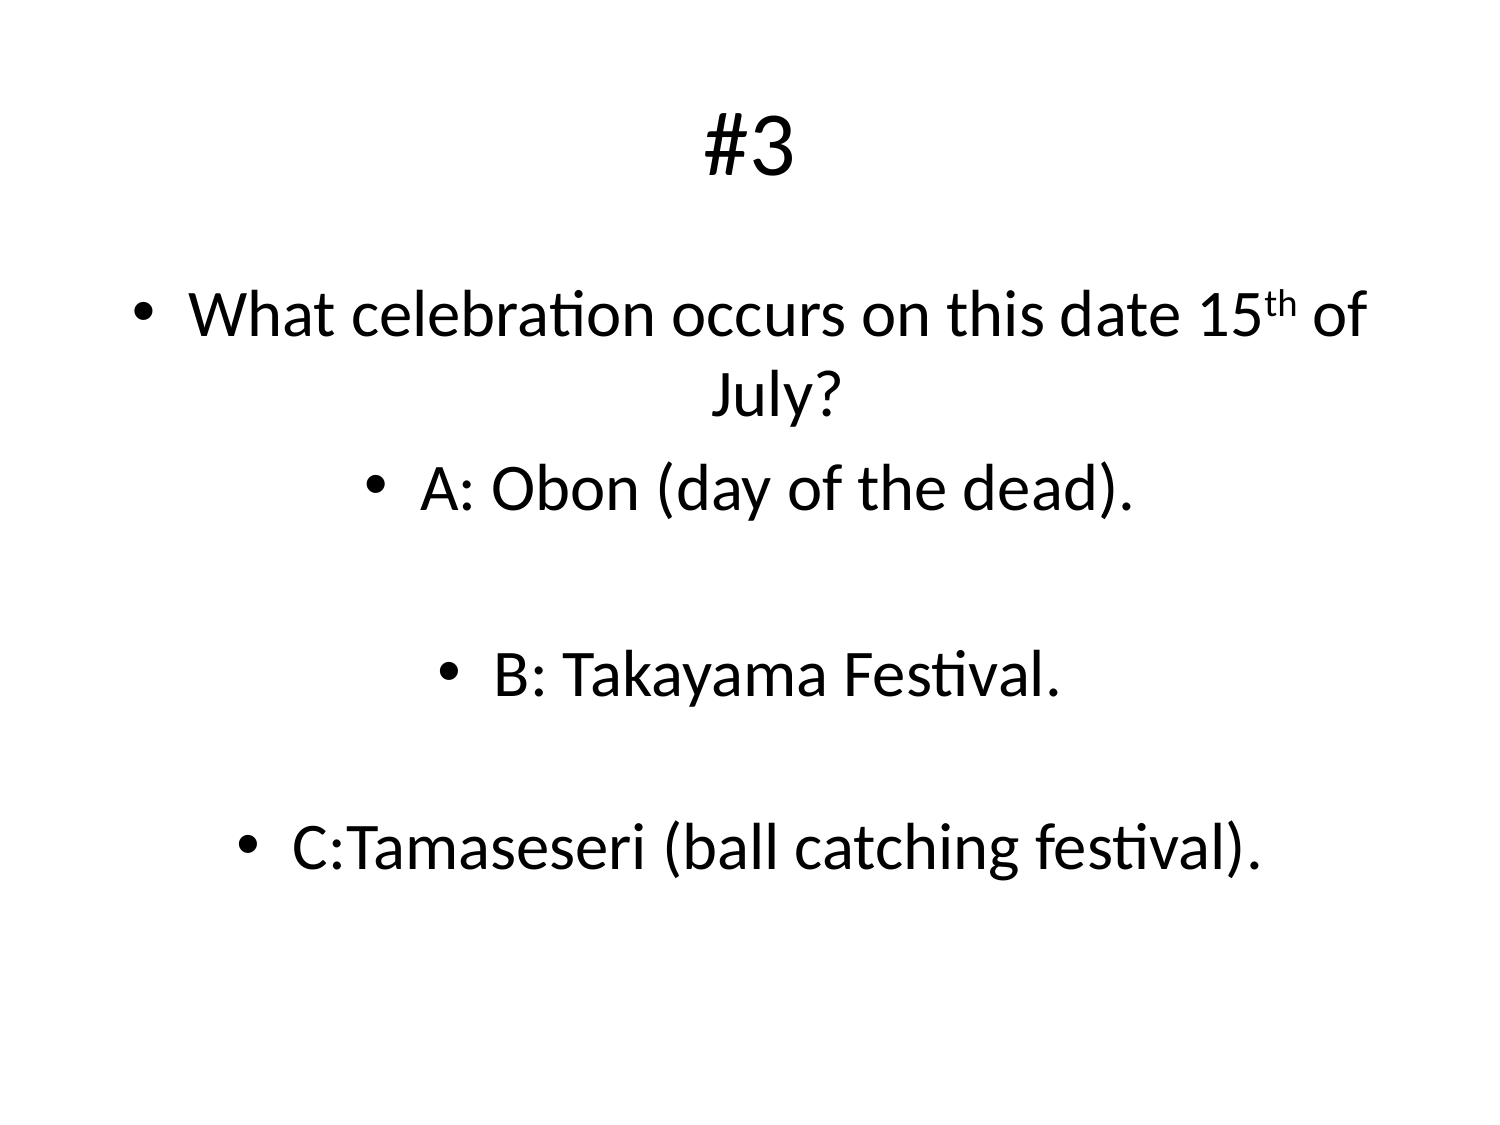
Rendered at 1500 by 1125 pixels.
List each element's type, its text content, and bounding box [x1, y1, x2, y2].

list What celebration occurs on this date 15th of July? A: Obon (day of the dead). B: Takayama Festival. C:Tamaseseri (ball catching festival). [75, 262, 1425, 1005]
title #3 [75, 45, 1425, 233]
